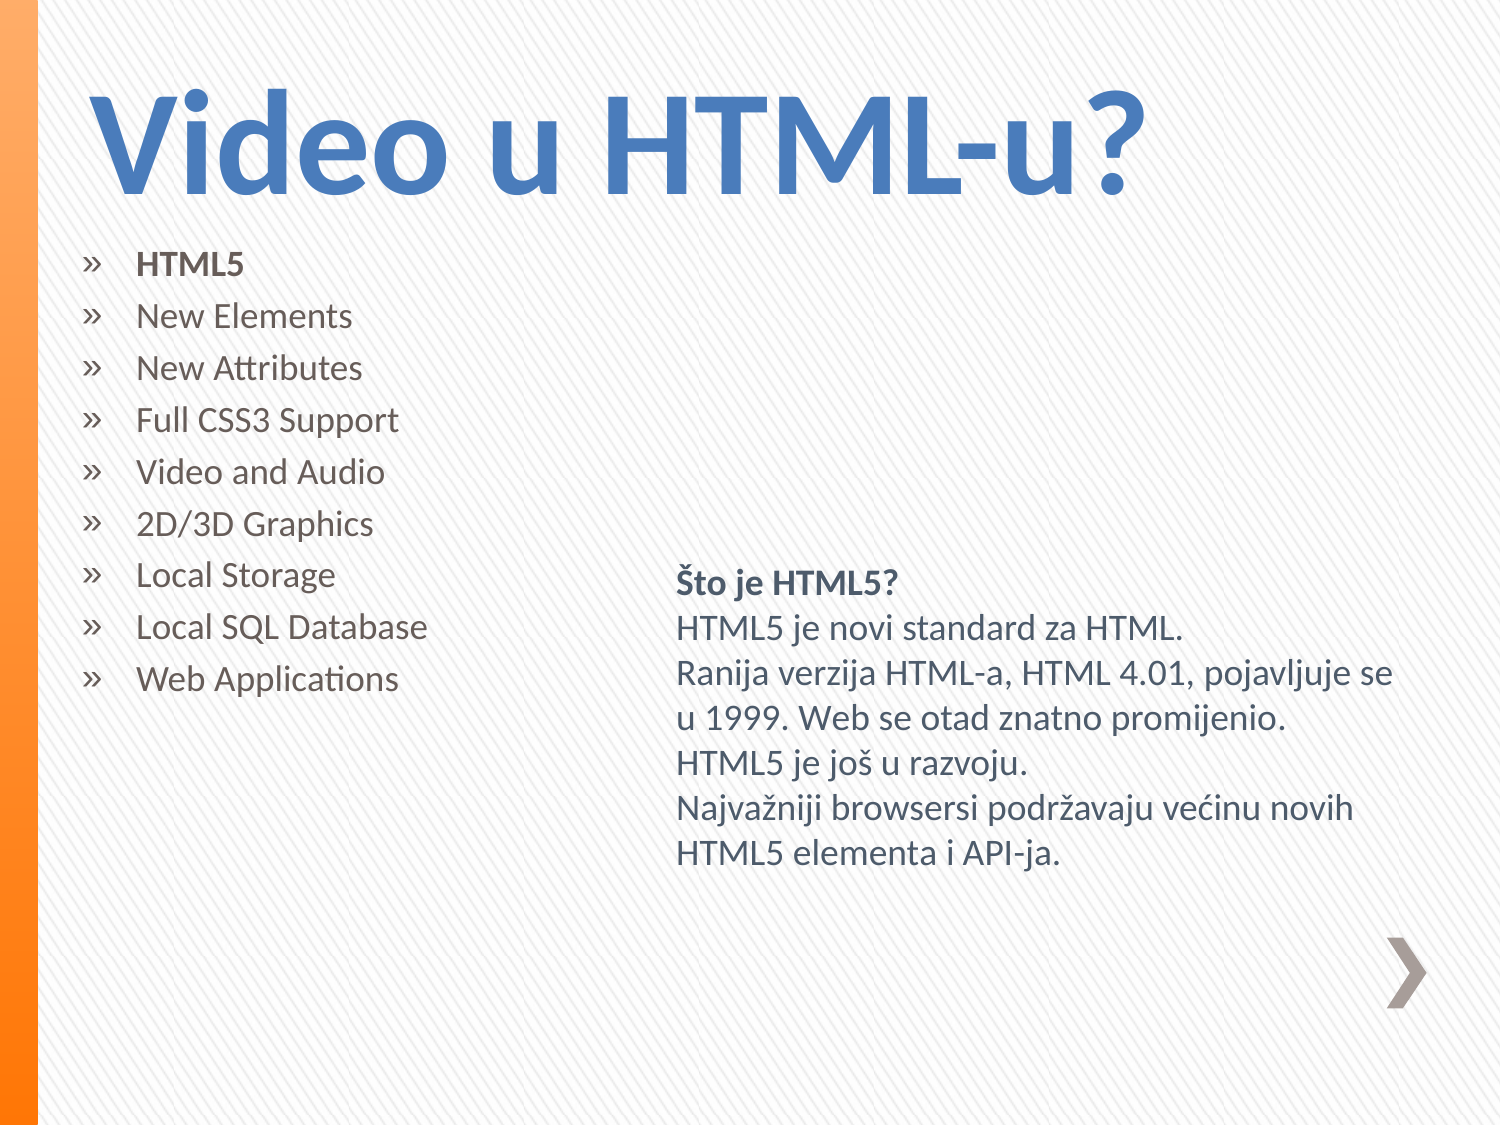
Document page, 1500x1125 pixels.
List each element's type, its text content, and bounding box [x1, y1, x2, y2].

text_box Što je HTML5? HTML5 je novi standard za HTML. Ranija verzija HTML-a, HTML 4.01, pojavljuje se u 1999. Web se otad znatno promijenio. HTML5 je još u razvoju. Najvažniji browsersi podržavaju većinu novih HTML5 elementa i API-ja. [661, 550, 1412, 881]
list HTML5 New Elements New Attributes Full CSS3 Support Video and Audio 2D/3D Graphics Local Storage Local SQL Database Web Applications [67, 231, 621, 708]
title Video u HTML-u? [75, 45, 1425, 233]
